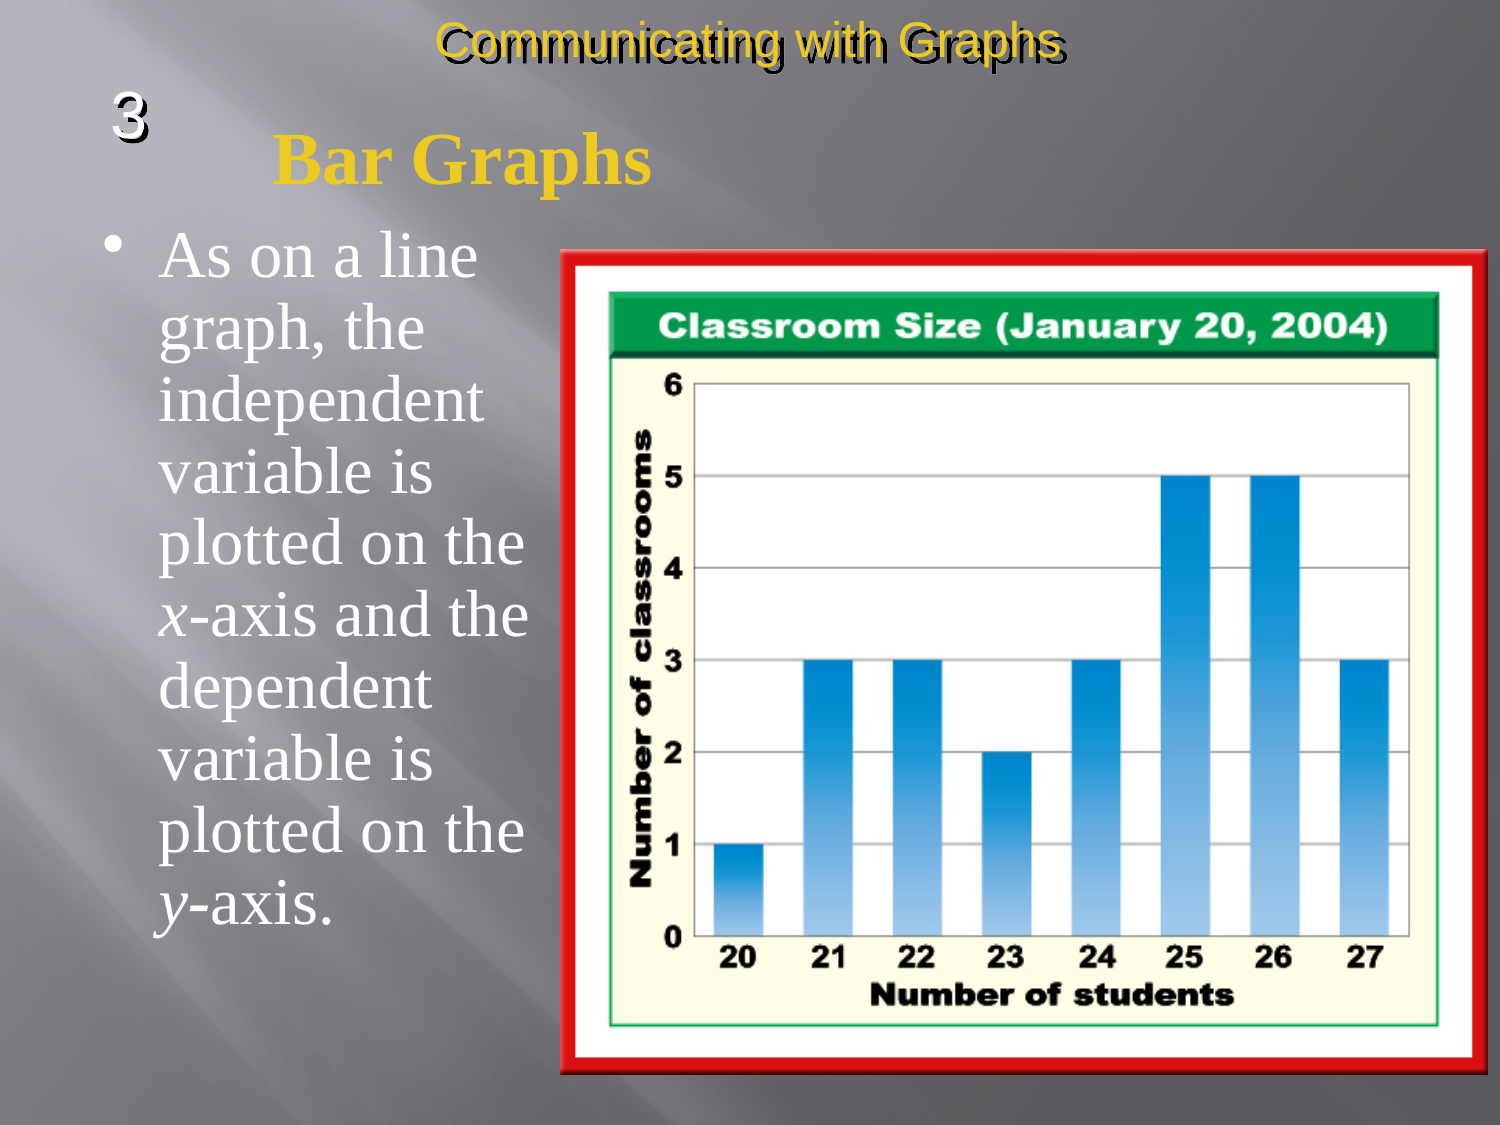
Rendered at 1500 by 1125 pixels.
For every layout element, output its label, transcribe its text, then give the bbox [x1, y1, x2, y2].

text_box 3 [95, 64, 163, 160]
text_box Bar Graphs [258, 112, 668, 209]
text_box As on a line graph, the independent variable is plotted on the x-axis and the dependent variable is plotted on the y-axis. [87, 212, 588, 947]
text_box Communicating with Graphs [419, 0, 1077, 75]
picture [560, 249, 1488, 1076]
